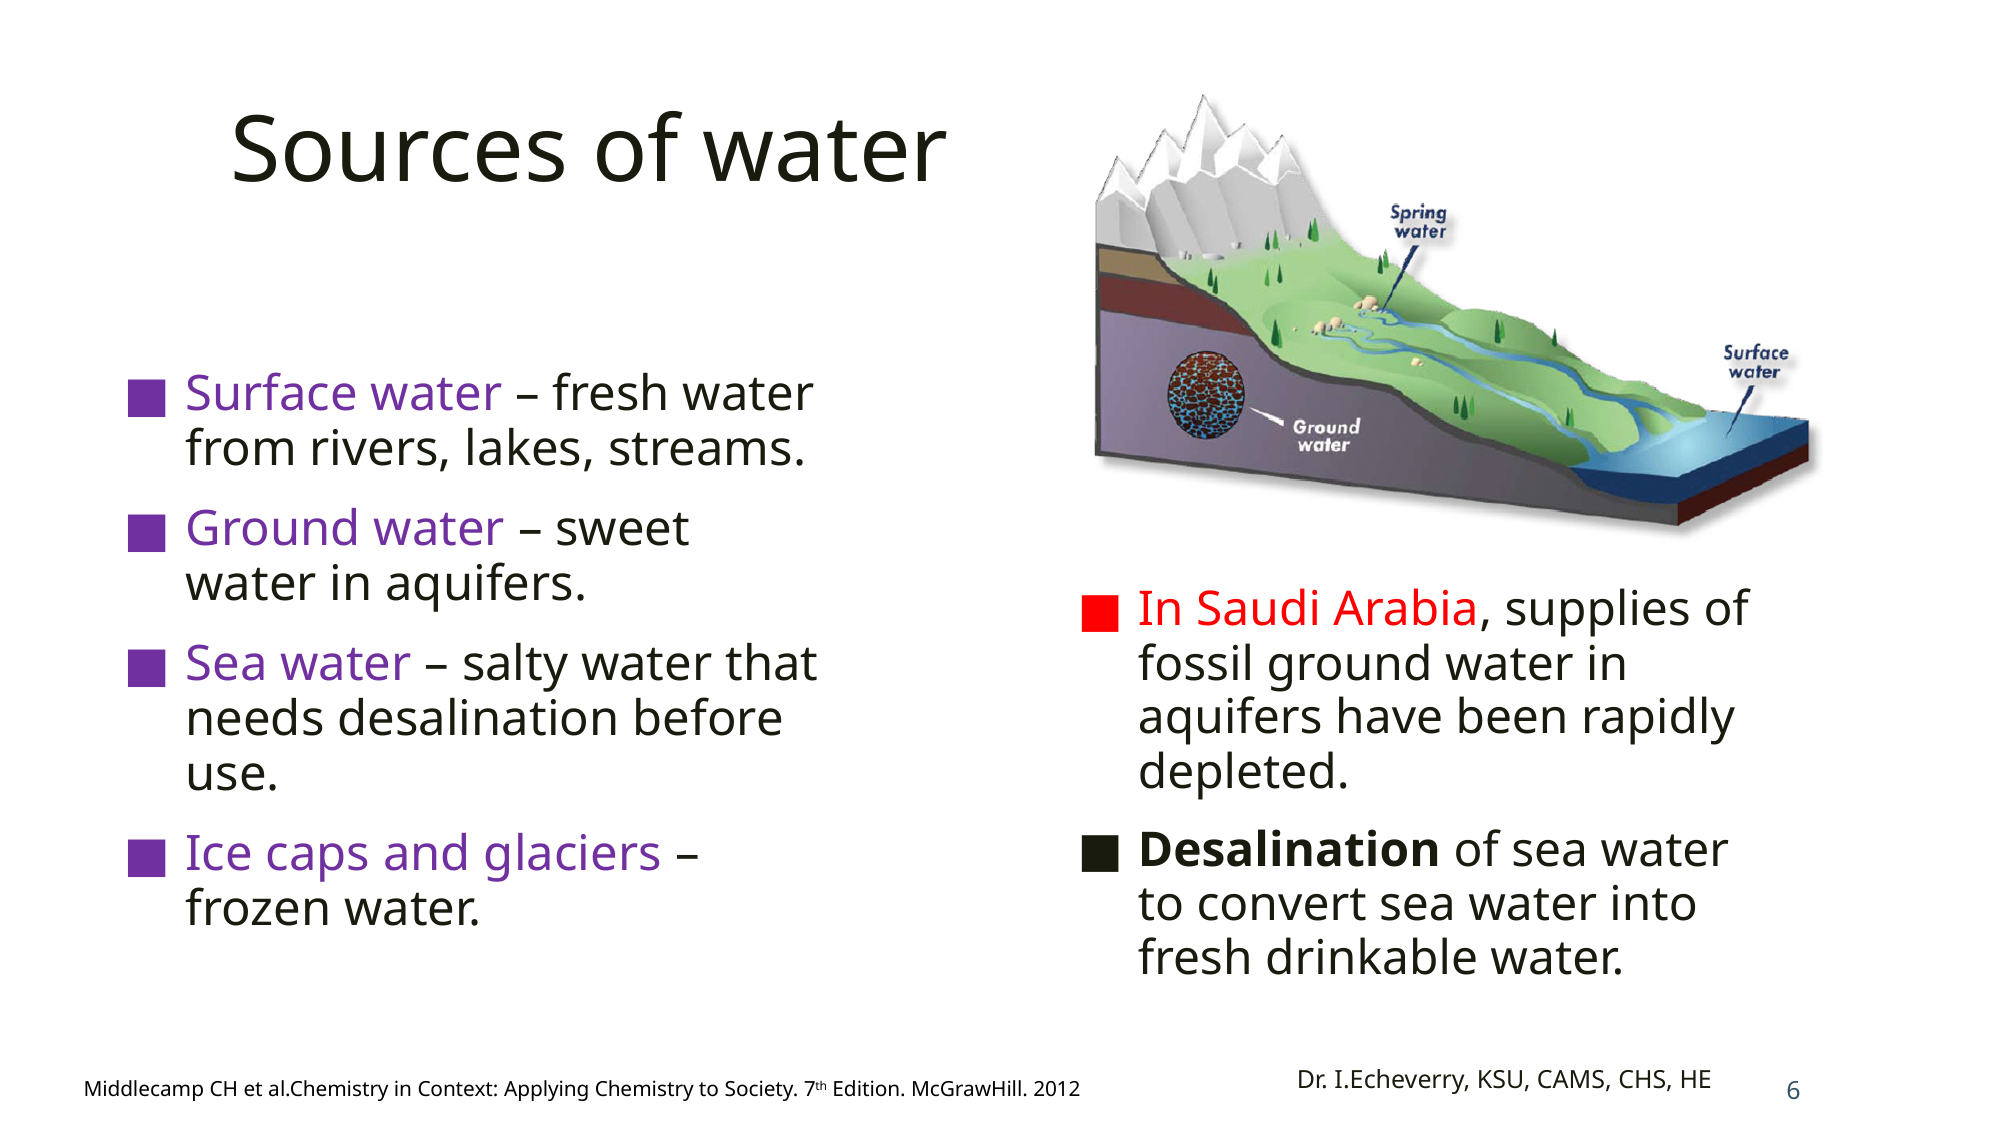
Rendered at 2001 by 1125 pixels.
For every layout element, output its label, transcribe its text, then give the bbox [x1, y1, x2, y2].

picture [1084, 82, 1824, 542]
text_box Middlecamp CH et al.Chemistry in Context: Applying Chemistry to Society. 7th Edition. McGrawHill. 2012 [68, 1068, 1096, 1109]
slide_number 6 [1553, 1058, 1816, 1125]
footer Dr. I.Echeverry, KSU, CAMS, CHS, HE [1281, 1048, 1872, 1109]
title Sources of water [215, 95, 1084, 306]
list Surface water – fresh water from rivers, lakes, streams. Ground water – sweet water in aquifers. Sea water – salty water that needs desalination before use. Ice caps and glaciers – frozen water. [108, 358, 837, 996]
list In Saudi Arabia, supplies of fossil ground water in aquifers have been rapidly depleted. Desalination of sea water to convert sea water into fresh drinkable water. [1062, 575, 1792, 996]
